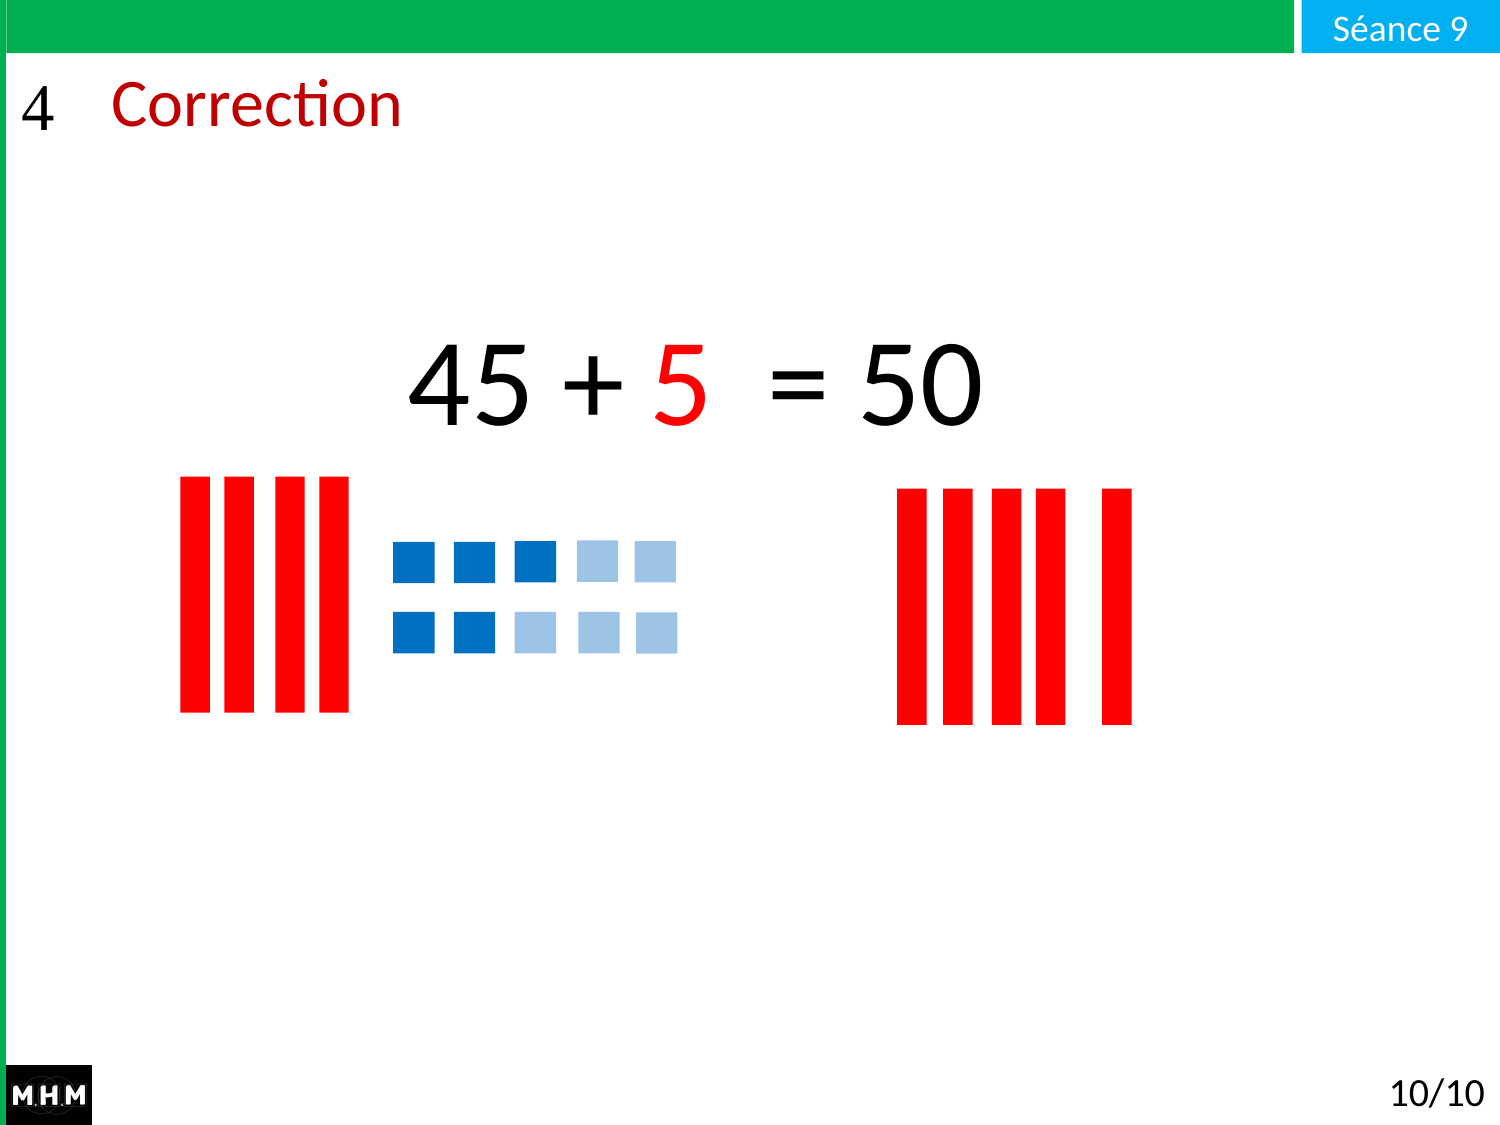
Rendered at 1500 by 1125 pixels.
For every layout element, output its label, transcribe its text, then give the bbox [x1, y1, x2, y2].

text_box [576, 539, 619, 583]
text_box [896, 488, 928, 726]
text_box [514, 540, 557, 583]
text_box [635, 611, 678, 655]
text_box [634, 540, 677, 583]
list 10/10 [1373, 1064, 1500, 1125]
picture [6, 1065, 92, 1125]
text_box [453, 541, 496, 584]
text_box 45 + … = 50 [739, 292, 1044, 458]
text_box [318, 476, 350, 714]
text_box [514, 611, 557, 654]
text_box [577, 611, 621, 654]
text_box [453, 611, 496, 654]
text_box 45 + … = 50 [393, 292, 623, 458]
text_box 5 [623, 292, 739, 458]
text_box [392, 541, 436, 584]
text_box [991, 488, 1022, 726]
text_box [1101, 488, 1133, 726]
text_box [179, 476, 211, 714]
title Correction [96, 60, 1391, 150]
text_box [274, 476, 306, 714]
text_box [392, 611, 436, 654]
text_box [223, 476, 255, 714]
text_box [942, 488, 974, 726]
text_box [1035, 488, 1066, 726]
